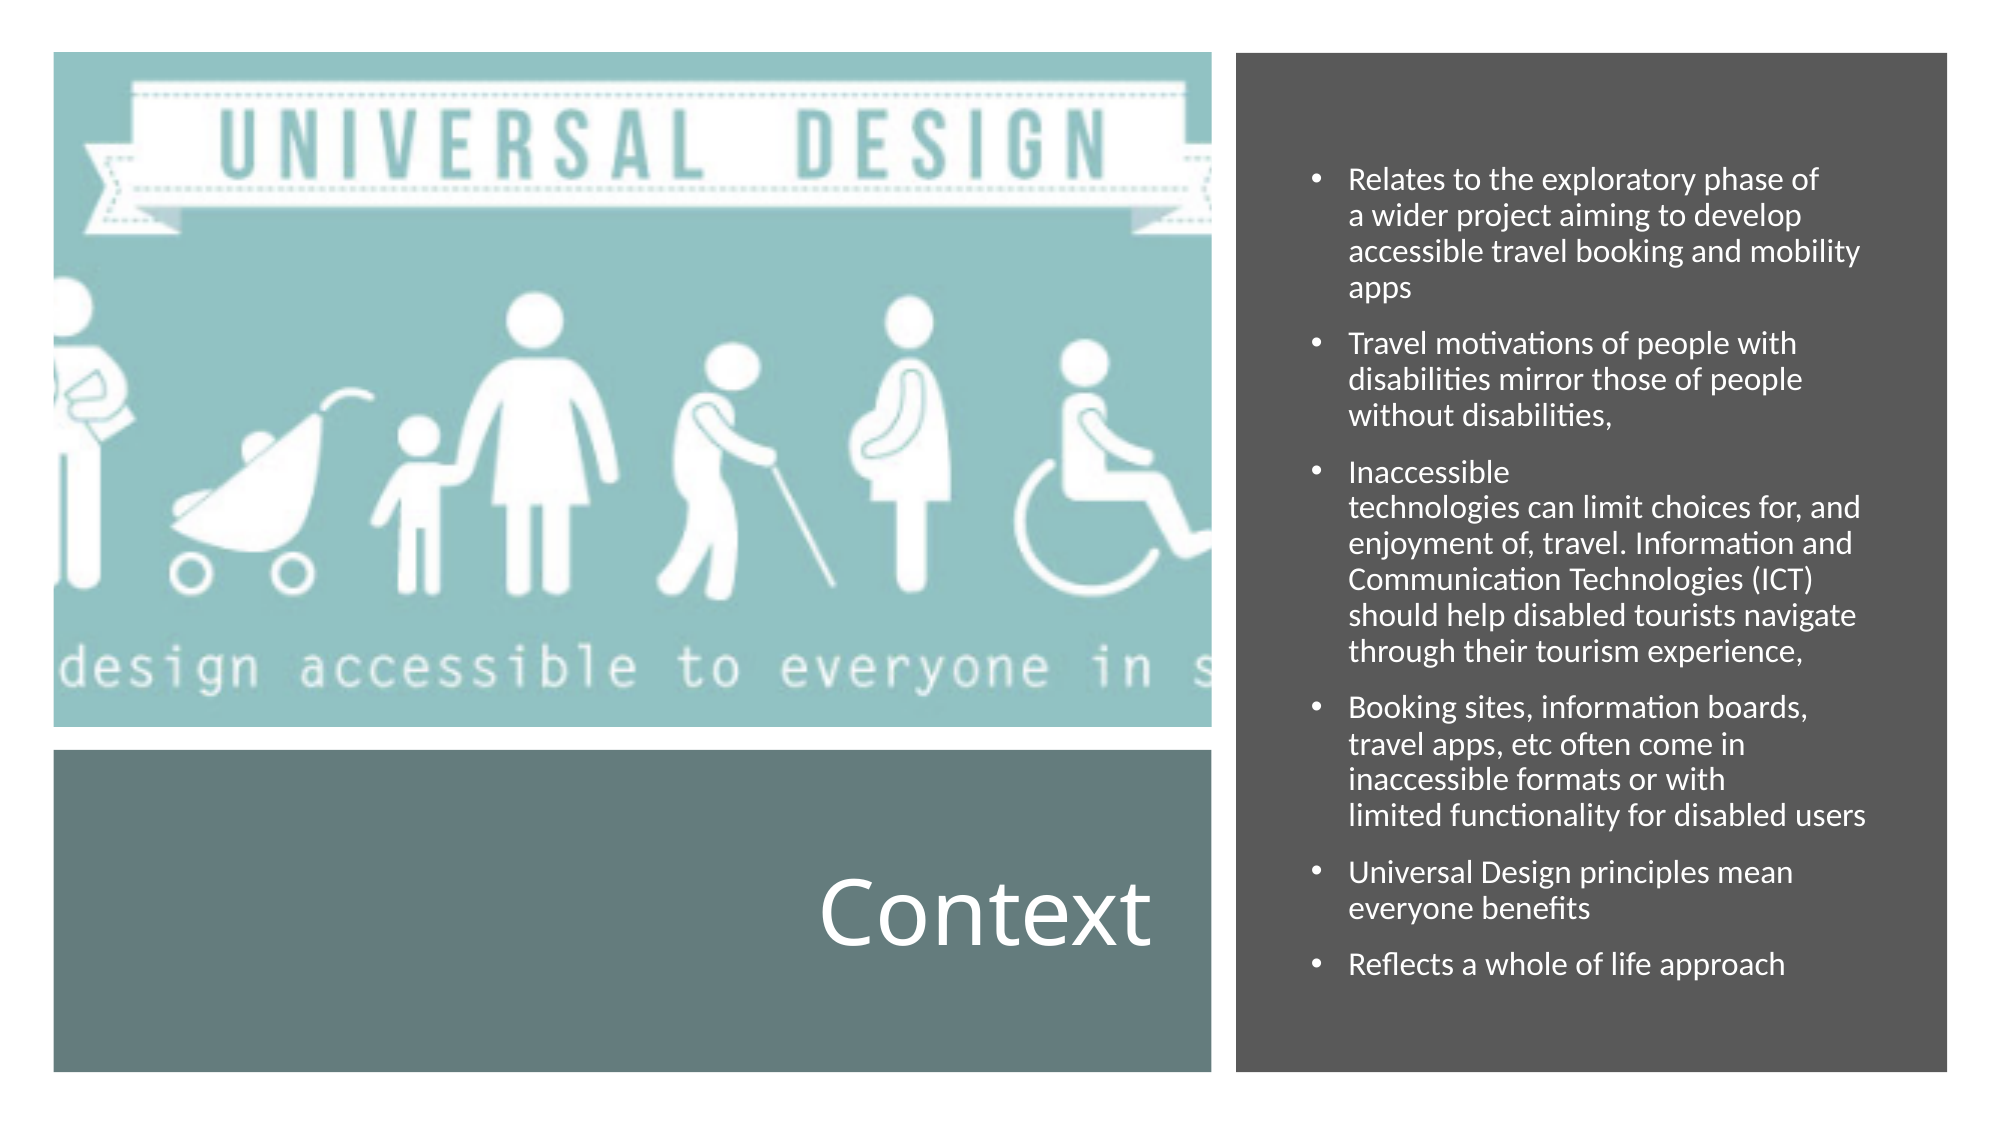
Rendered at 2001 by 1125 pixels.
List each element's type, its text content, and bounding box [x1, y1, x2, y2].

text_box [53, 749, 1212, 1073]
text_box [1235, 52, 1948, 1073]
title Context [85, 782, 1168, 1049]
picture [53, 52, 1212, 727]
list Relates to the exploratory phase of a wider project aiming to develop accessible travel booking and mobility apps Travel motivations of people with disabilities mirror those of people without disabilities, Inaccessible technologies can limit choices for, and enjoyment of, travel. Information and Communication Technologies (ICT) should help disabled tourists navigate through their tourism experience, Booking sites, information boards, travel apps, etc often come in inaccessible formats or with limited functionality for disabled users Universal Design principles mean everyone benefits Reflects a whole of life approach [1295, 108, 1899, 1037]
